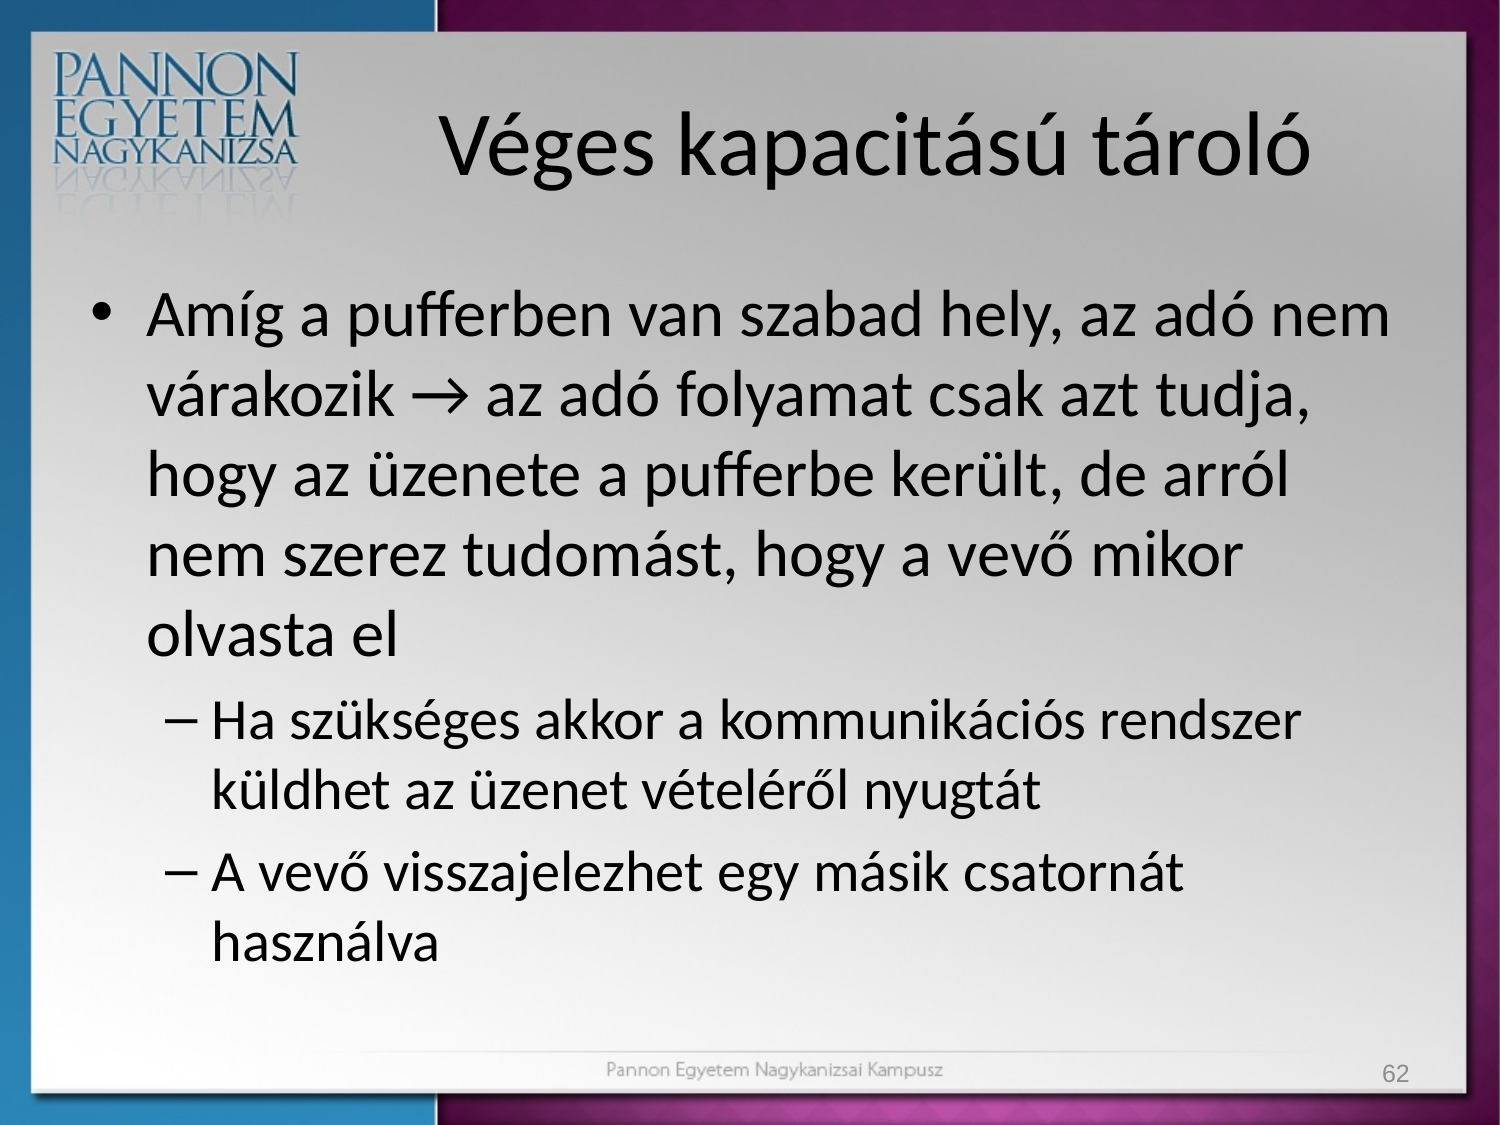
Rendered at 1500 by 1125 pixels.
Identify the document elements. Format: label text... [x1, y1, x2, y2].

list Amíg a pufferben van szabad hely, az adó nem várakozik → az adó folyamat csak azt tudja, hogy az üzenete a pufferbe került, de arról nem szerez tudomást, hogy a vevő mikor olvasta el Ha szükséges akkor a kommunikációs rendszer küldhet az üzenet vételéről nyugtát A vevő visszajelezhet egy másik csatornát használva [75, 262, 1425, 1038]
slide_number 62 [1074, 1042, 1425, 1103]
picture [0, 0, 1500, 1125]
title Véges kapacitású tároló [328, 45, 1425, 233]
